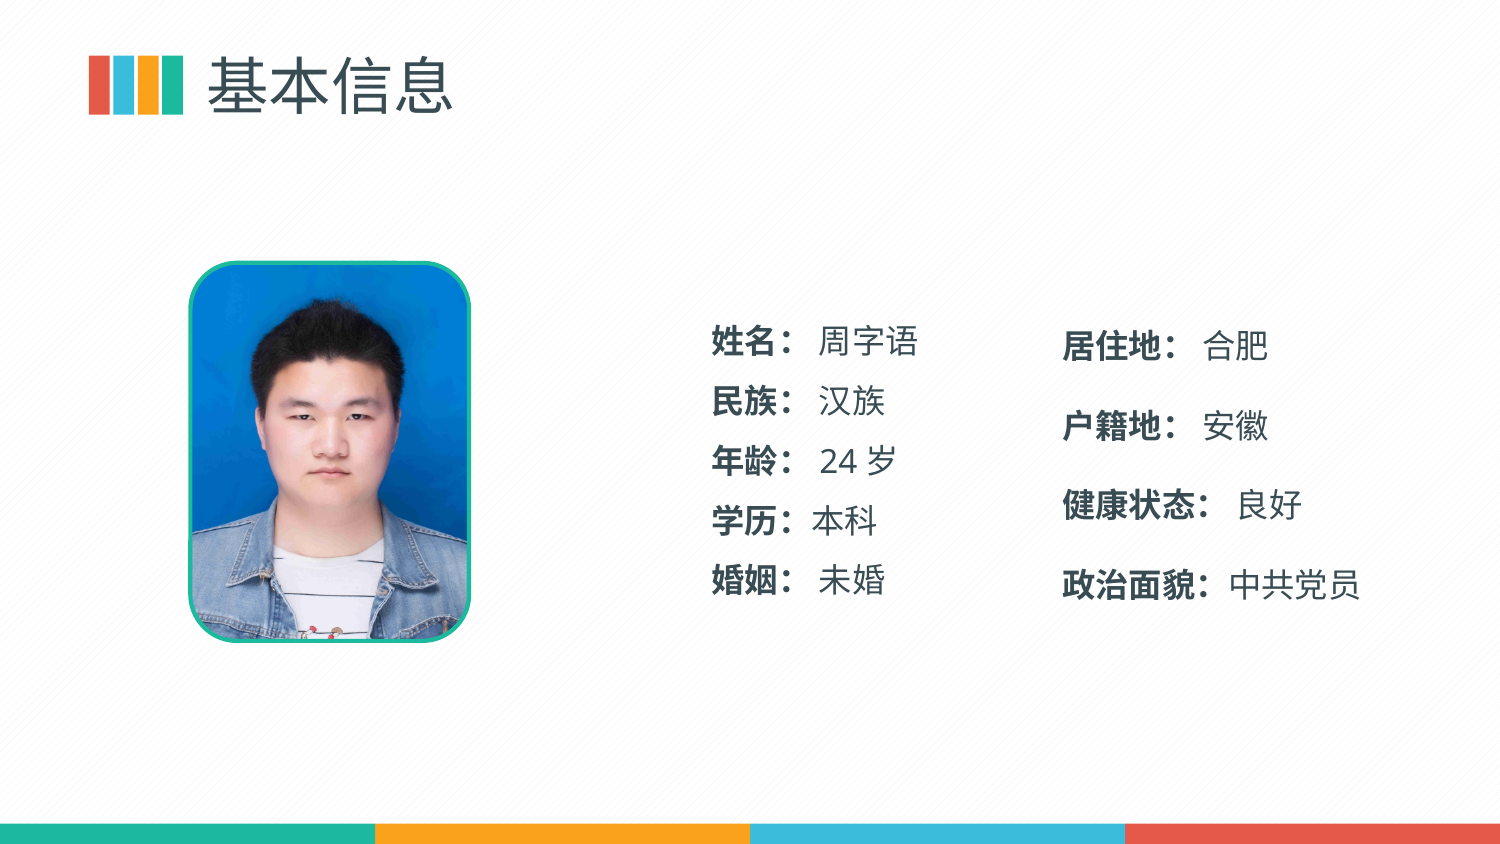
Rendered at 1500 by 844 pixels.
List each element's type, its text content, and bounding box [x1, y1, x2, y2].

text_box [188, 260, 472, 643]
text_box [690, 277, 1379, 604]
text_box 基本信息 [191, 39, 472, 130]
